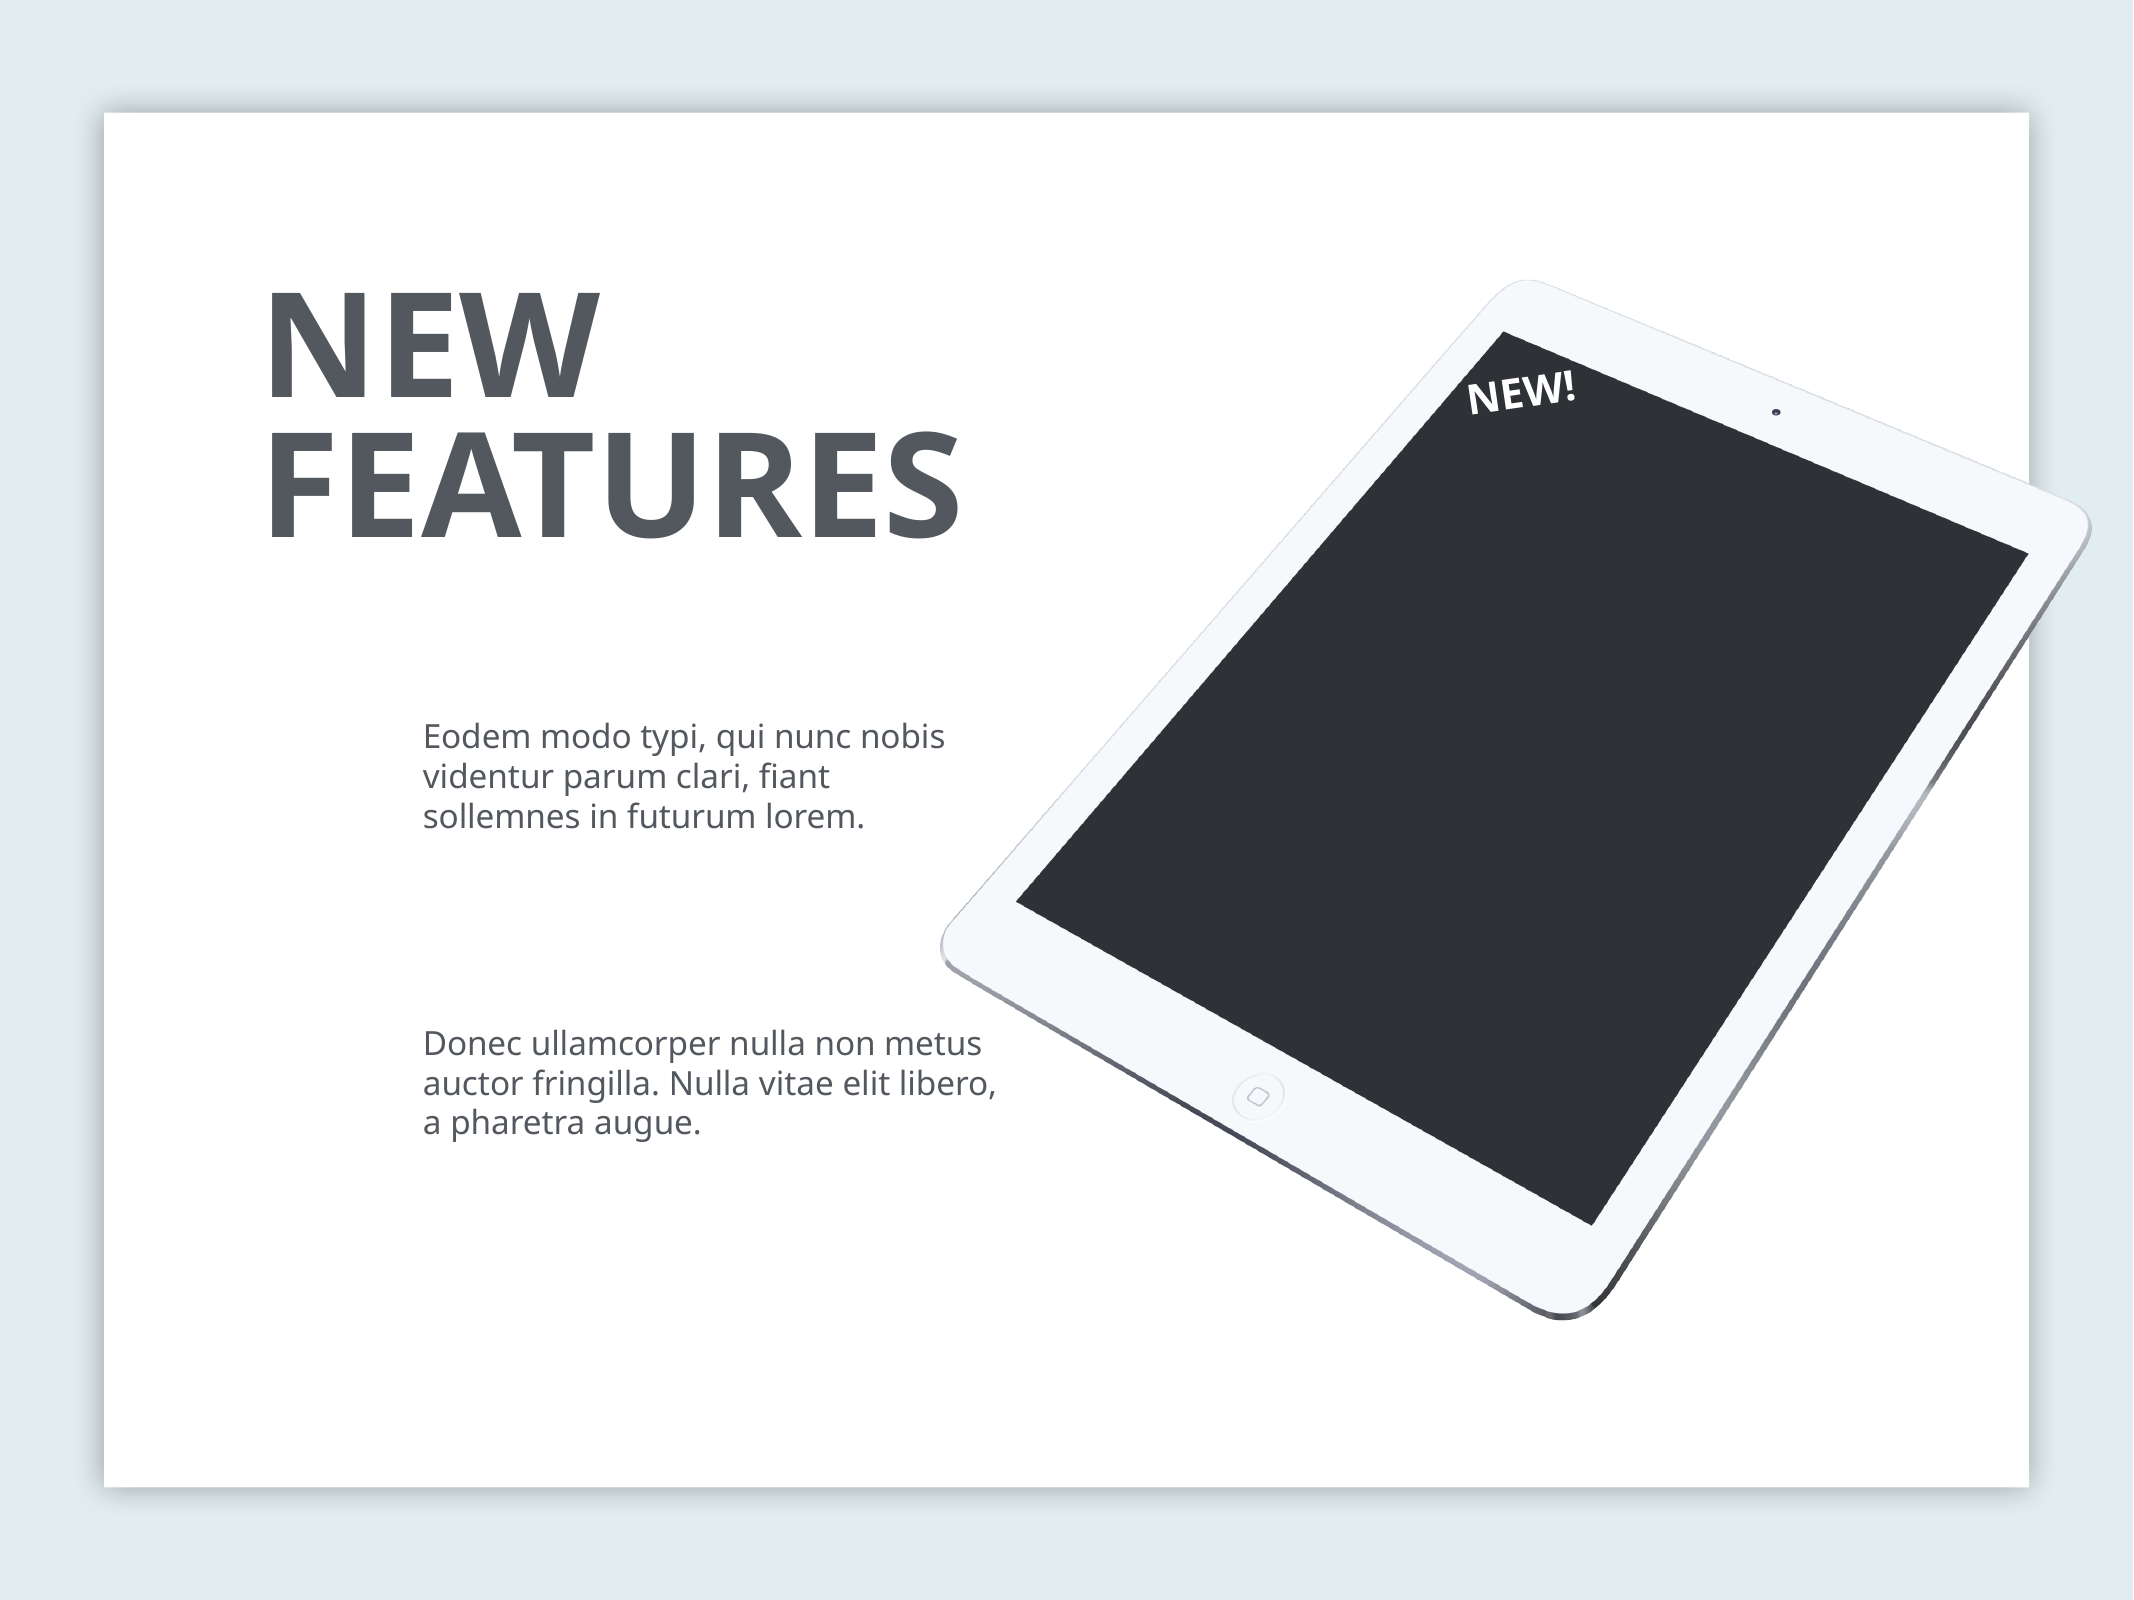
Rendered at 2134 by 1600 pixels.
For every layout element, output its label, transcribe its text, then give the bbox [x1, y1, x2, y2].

picture [936, 269, 2097, 1330]
list Donec ullamcorper nulla non metus auctor fringilla. Nulla vitae elit libero, a pharetra augue. [422, 998, 936, 1165]
list Eodem modo typi, qui nunc nobis videntur parum clari, fiant sollemnes in futurum lorem. [422, 692, 936, 859]
title new features [259, 225, 1109, 566]
